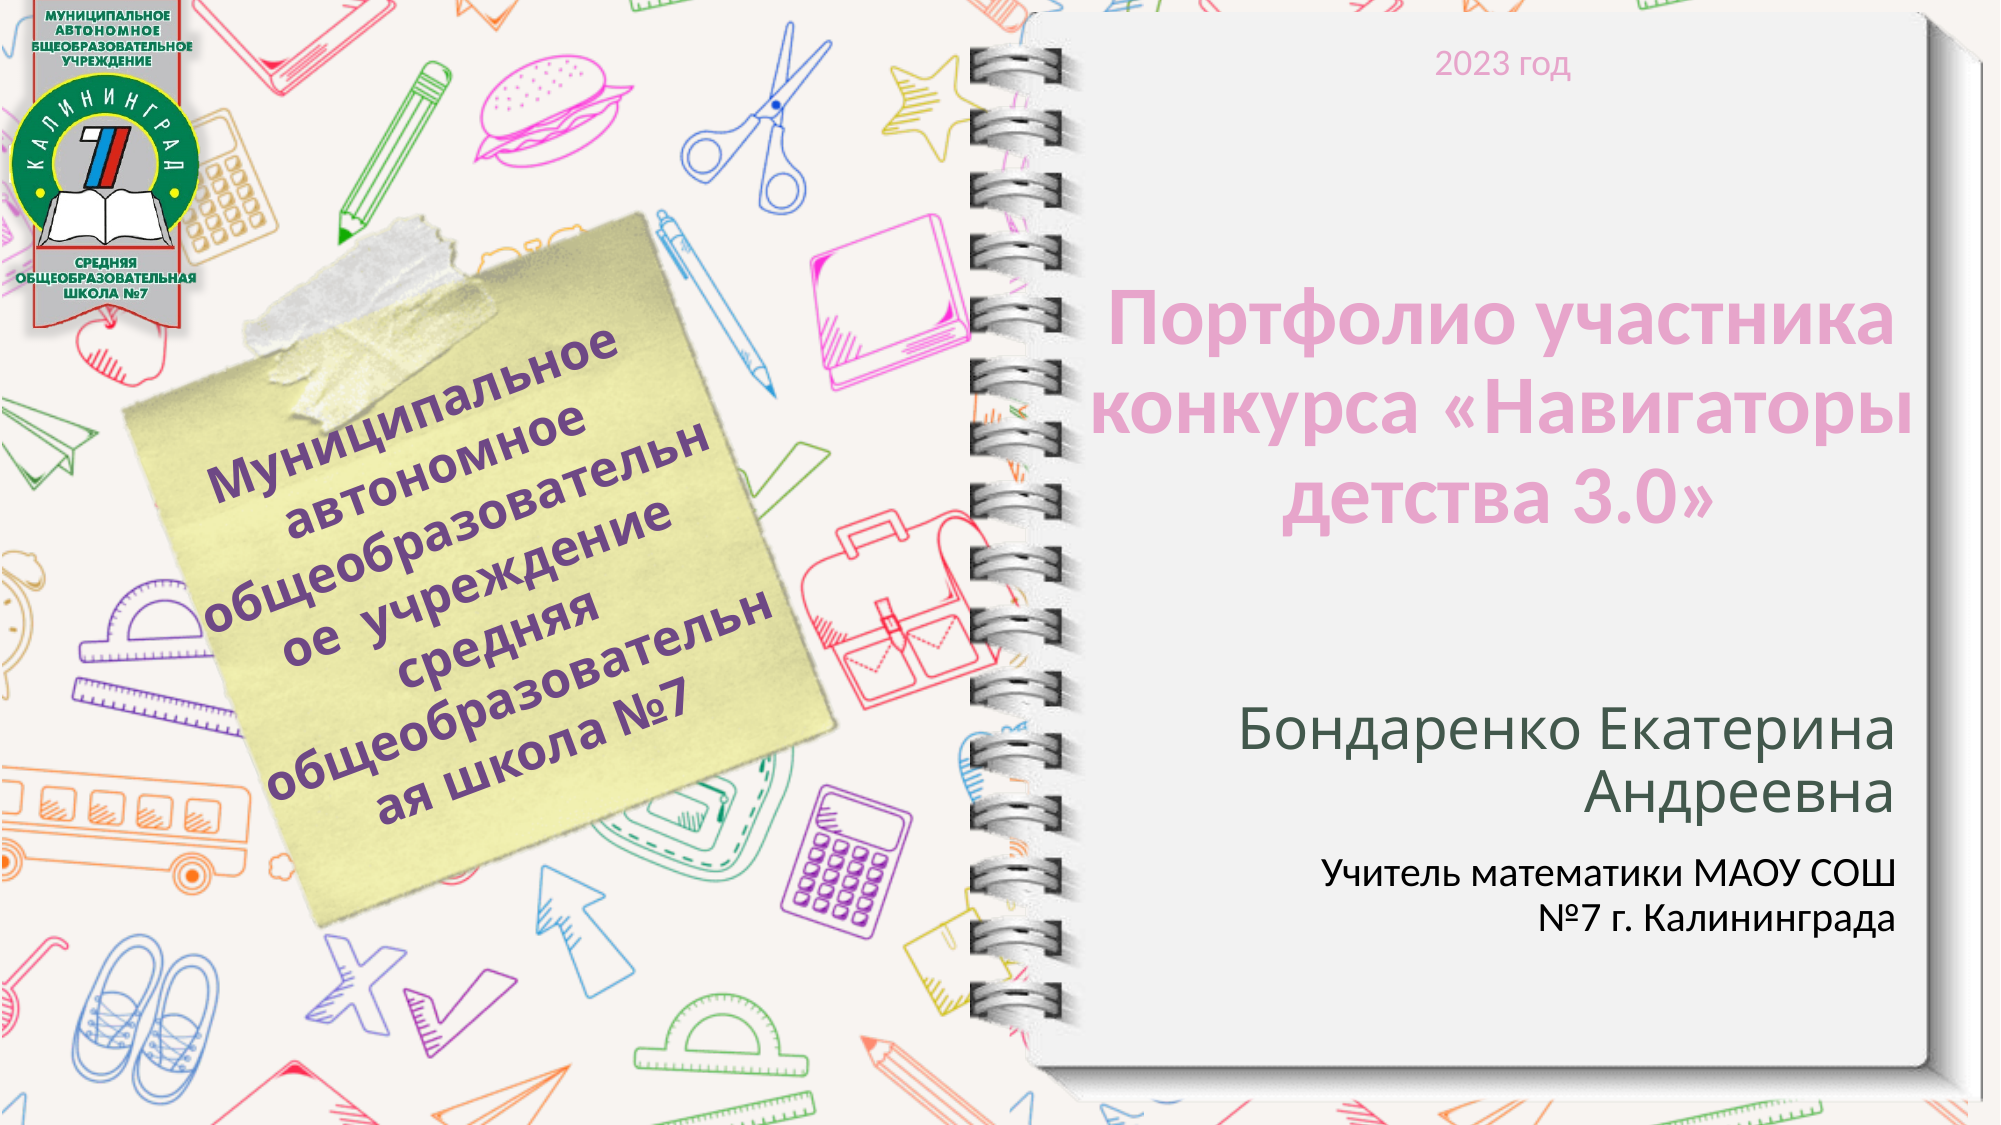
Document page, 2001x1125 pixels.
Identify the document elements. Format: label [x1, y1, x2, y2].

picture [2, 0, 1983, 1125]
text_box [148, 159, 818, 921]
